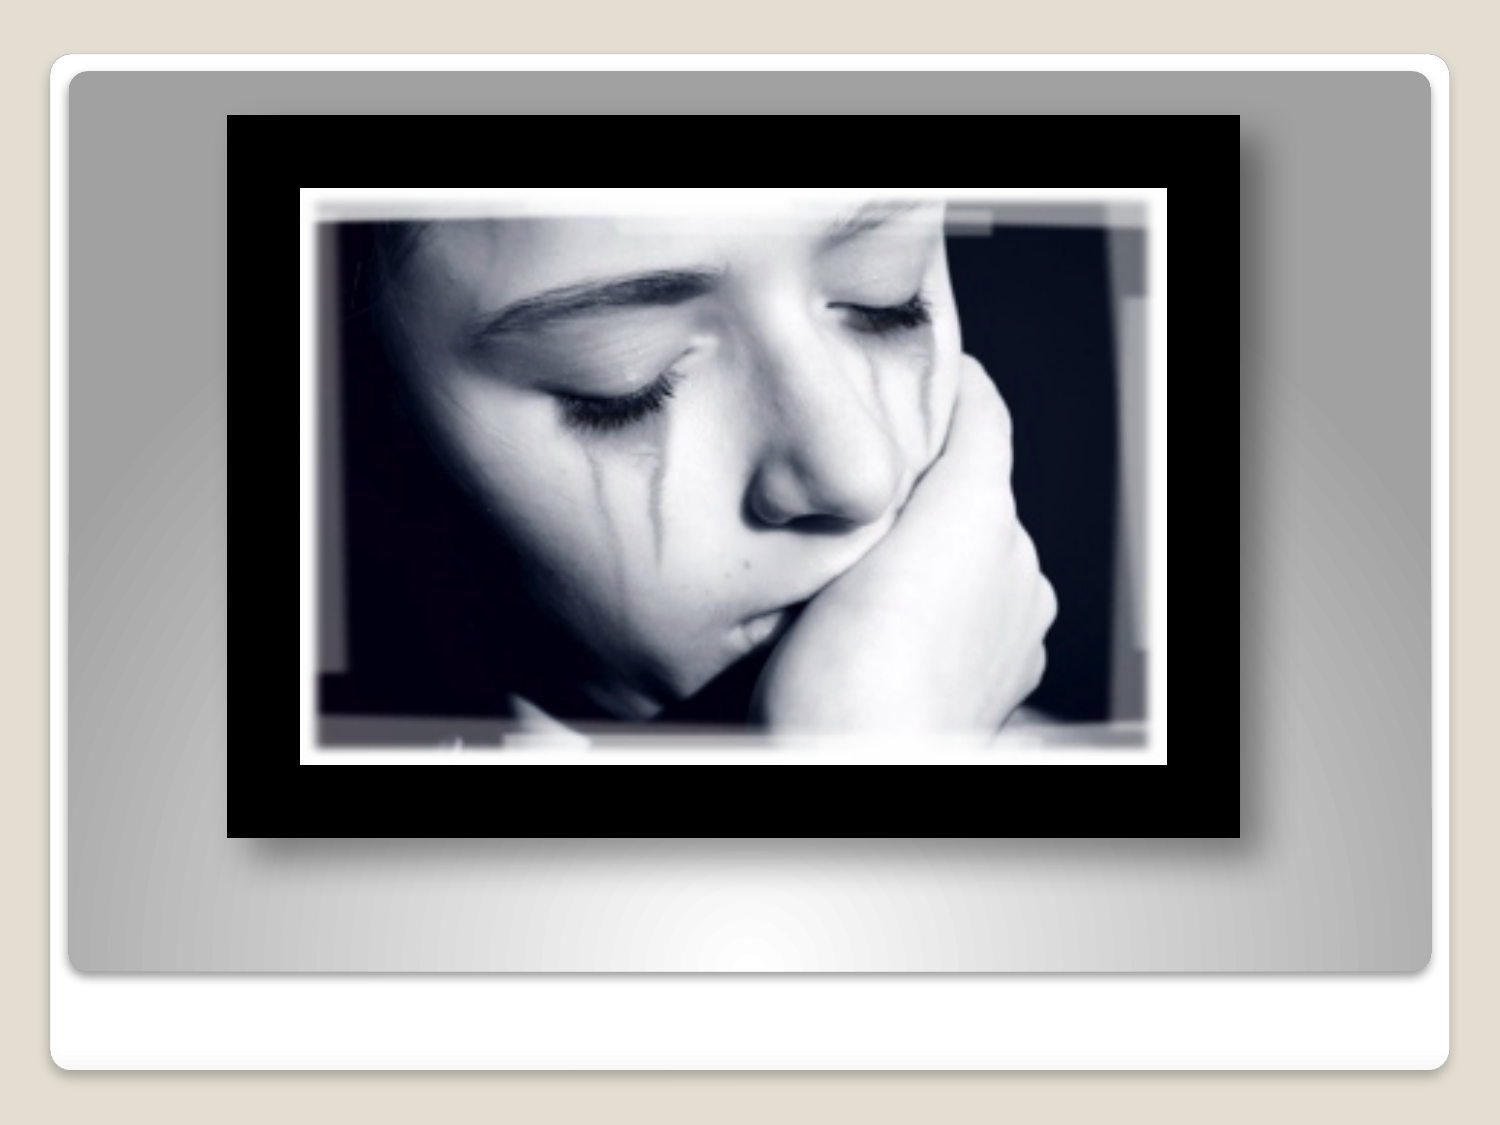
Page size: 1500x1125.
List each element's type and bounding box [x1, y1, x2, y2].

list [299, 187, 1168, 765]
